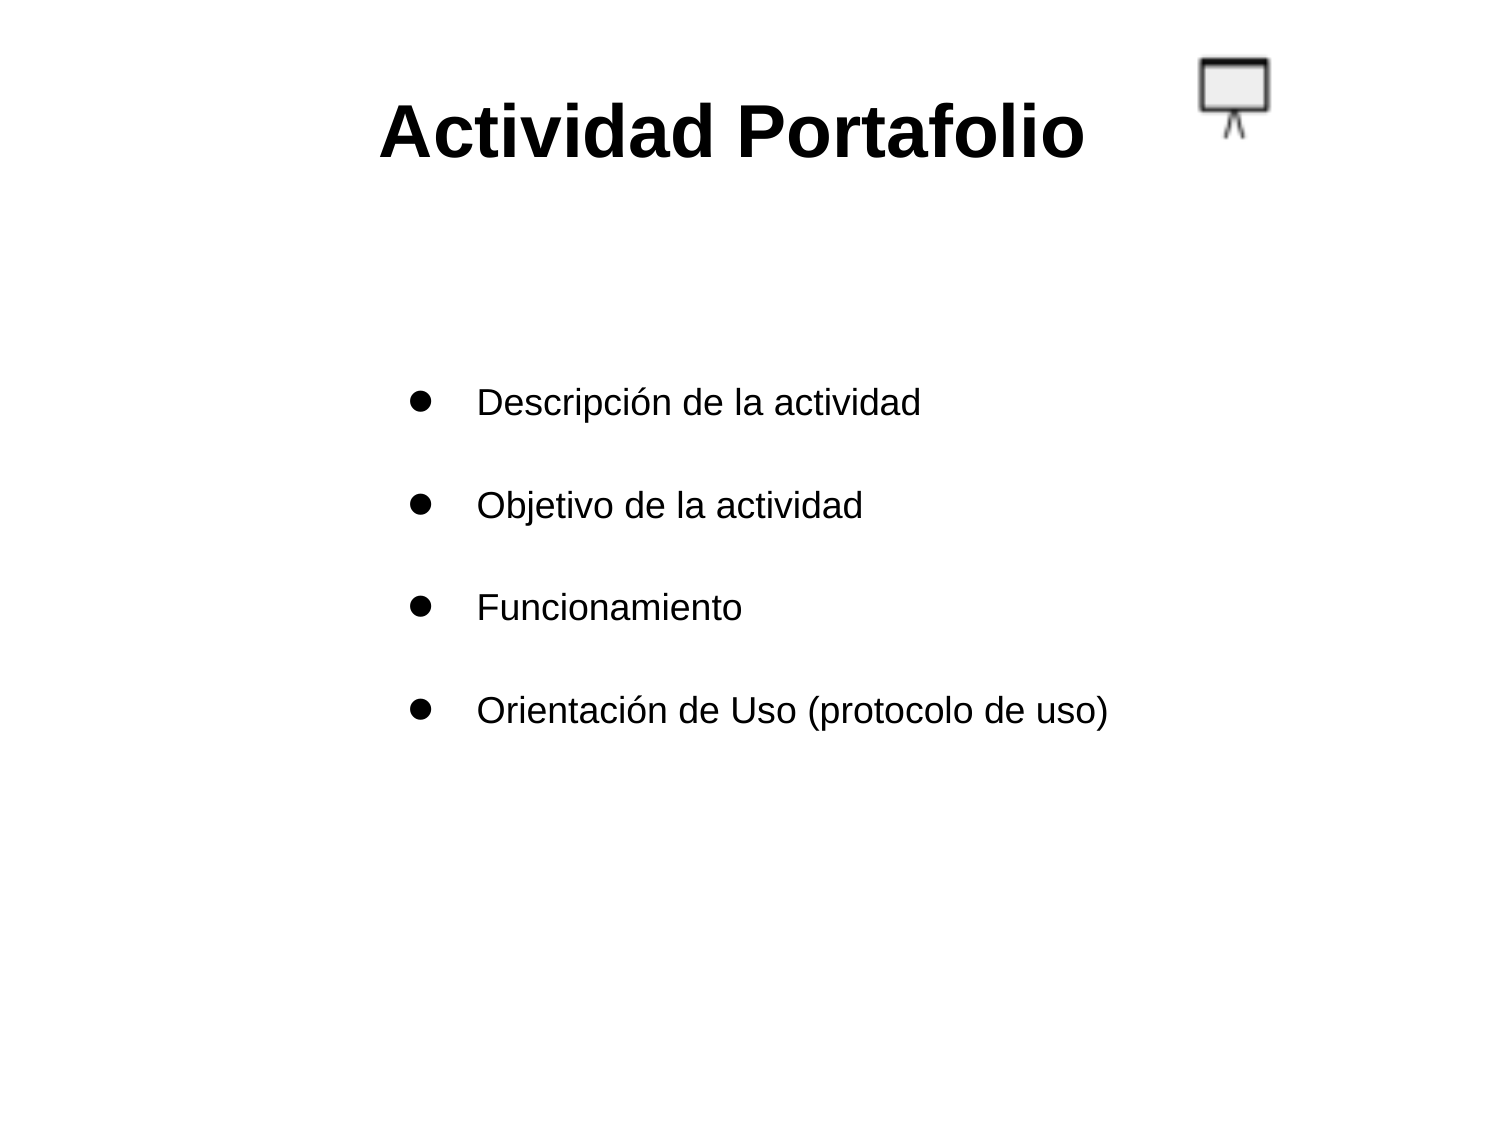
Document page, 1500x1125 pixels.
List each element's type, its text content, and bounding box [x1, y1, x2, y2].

list Descripción de la actividad Objetivo de la actividad Funcionamiento Orientación de Uso (protocolo de uso) [386, 363, 1500, 1031]
title Actividad Portafolio [222, 0, 1500, 188]
text_box [1183, 46, 1288, 153]
